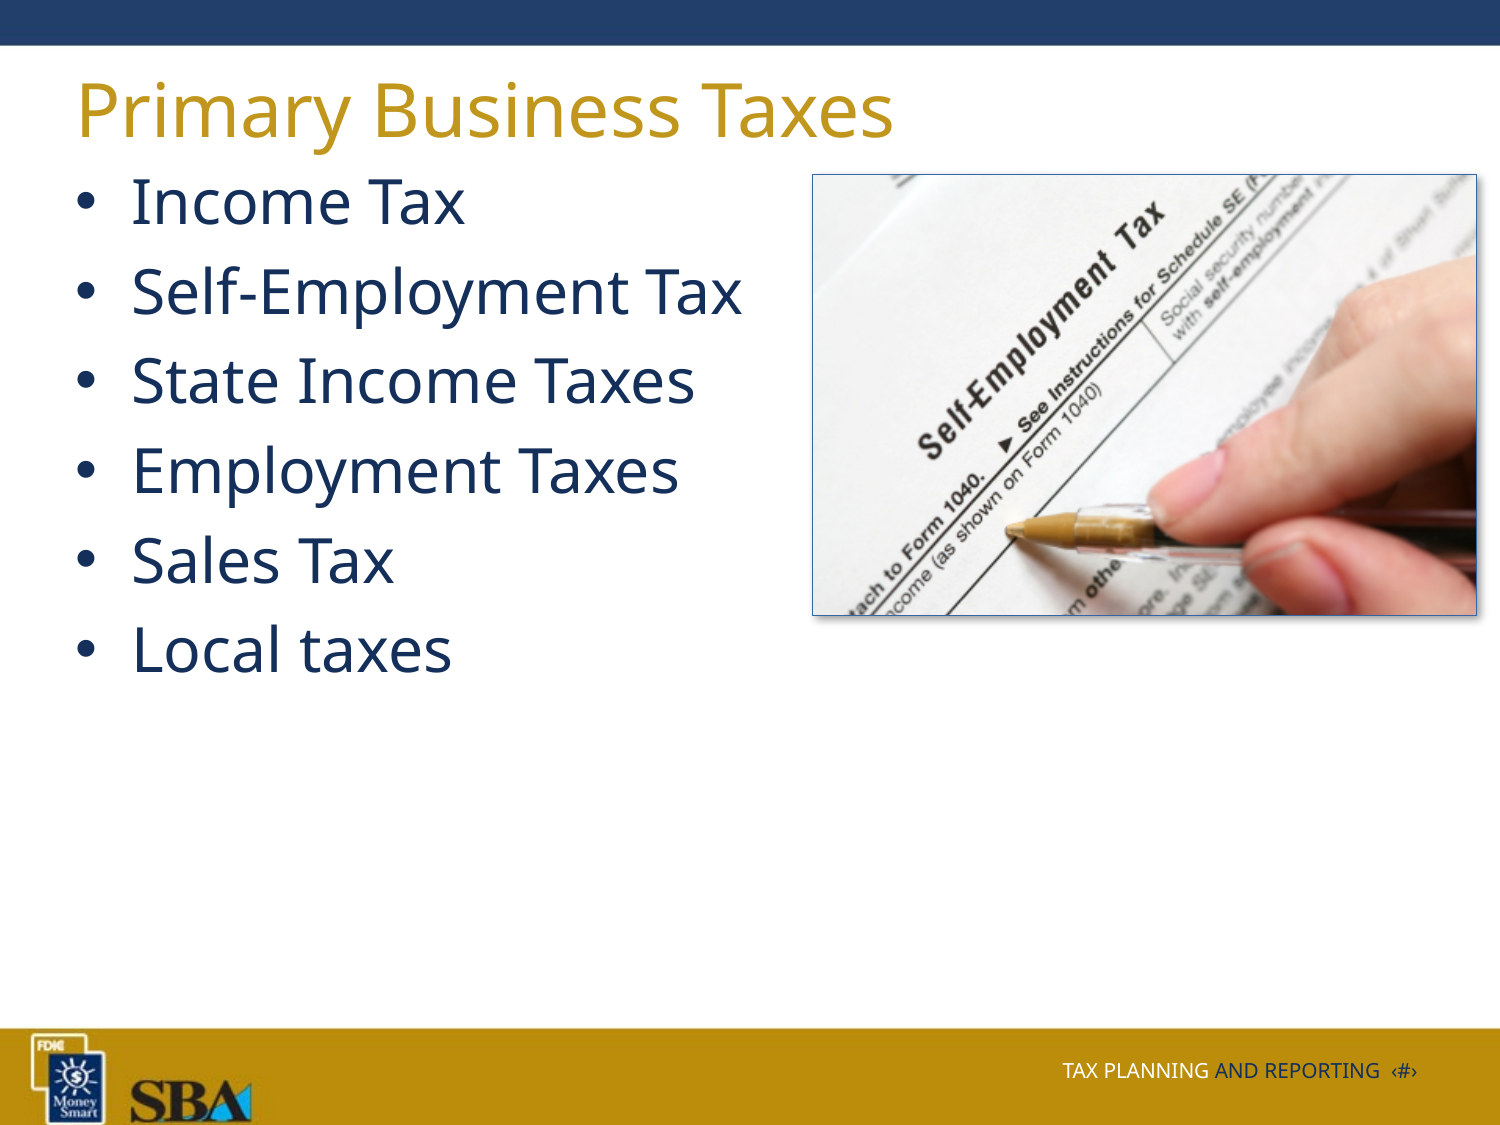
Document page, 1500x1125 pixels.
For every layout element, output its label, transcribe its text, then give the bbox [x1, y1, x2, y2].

picture [0, 0, 1500, 1125]
title Primary Business Taxes [74, 61, 1426, 161]
list Income Tax Self-Employment Tax State Income Taxes Employment Taxes Sales Tax Local taxes [74, 161, 1426, 863]
